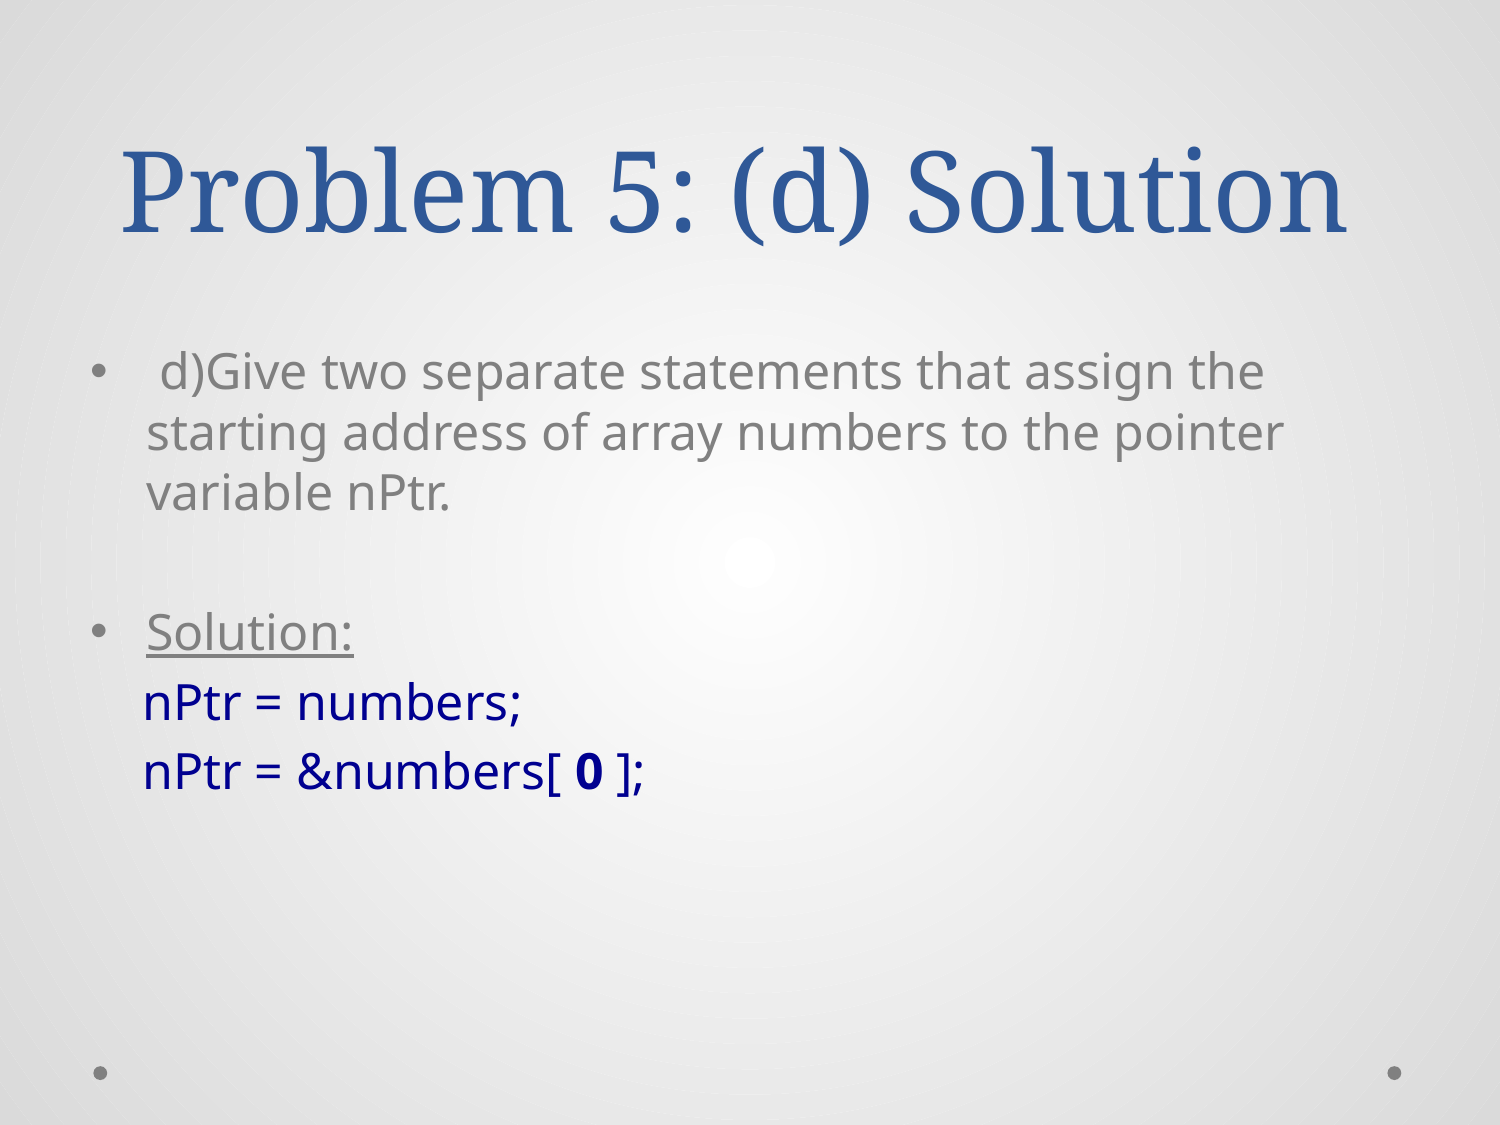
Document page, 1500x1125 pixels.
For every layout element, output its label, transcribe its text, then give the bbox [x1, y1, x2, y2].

title Problem 5: (d) Solution [75, 0, 1425, 262]
list d)Give two separate statements that assign the starting address of array numbers to the pointer variable nPtr. Solution: nPtr = numbers; nPtr = &numbers[ 0 ]; [75, 262, 1425, 1005]
